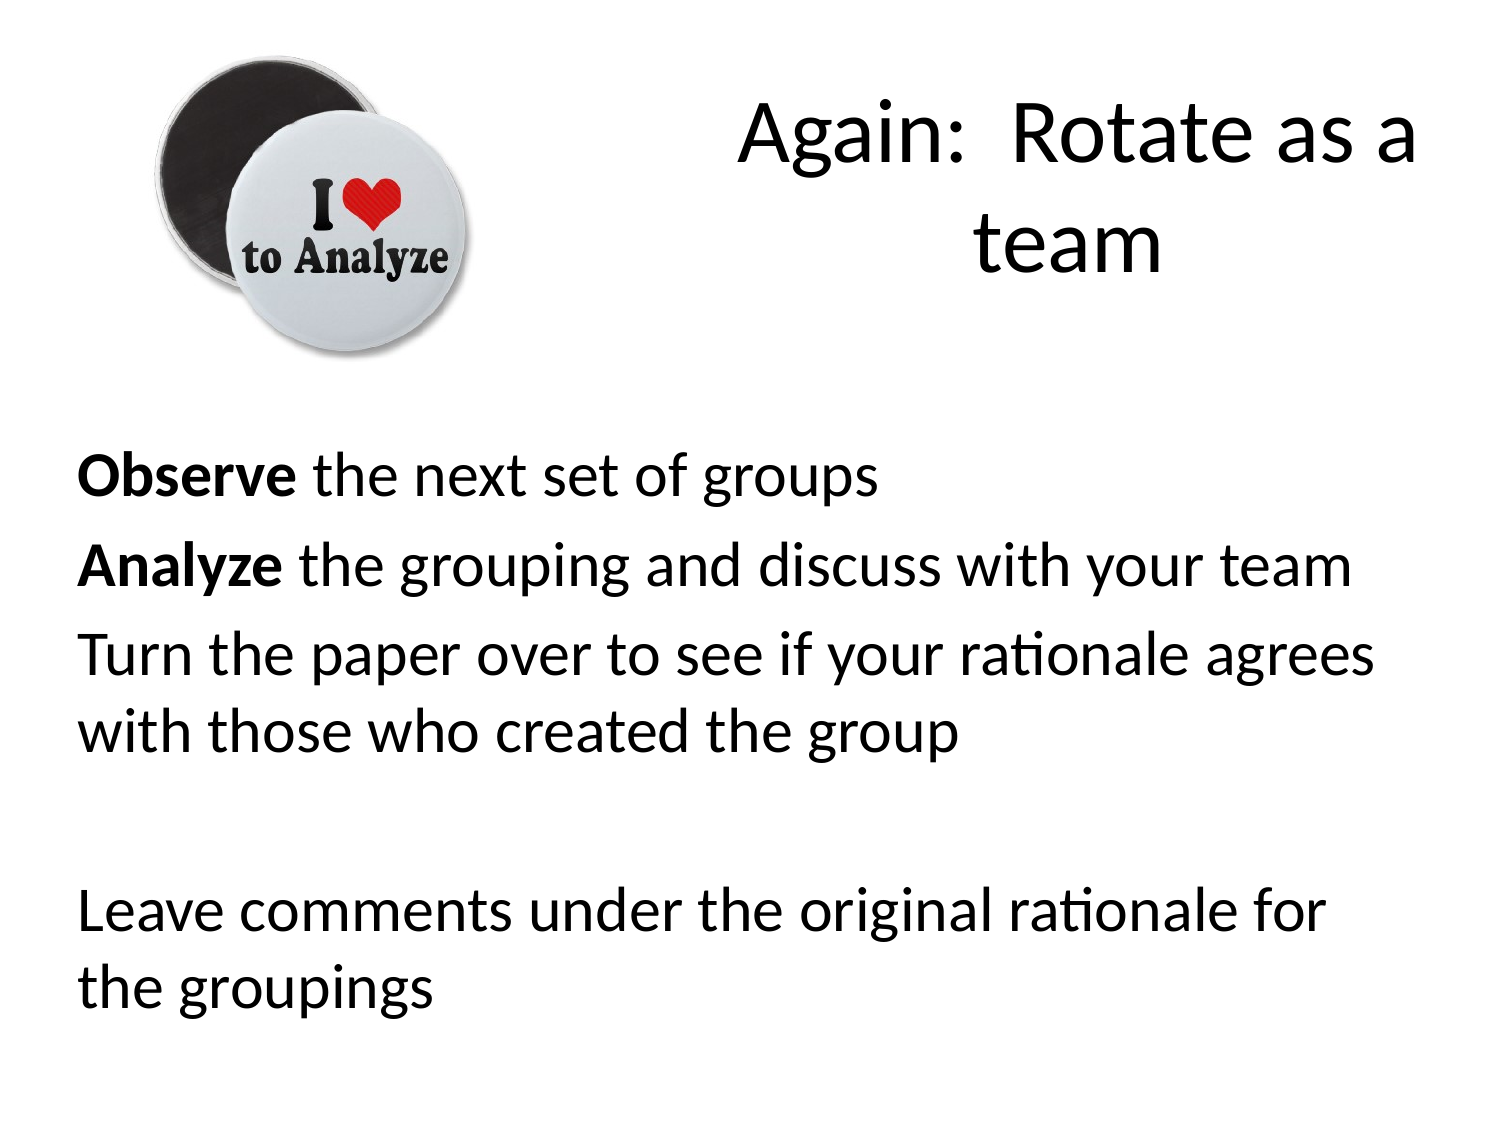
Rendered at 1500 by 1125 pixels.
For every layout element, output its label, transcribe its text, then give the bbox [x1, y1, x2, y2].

title Again: Rotate as a team [687, 62, 1450, 300]
list Observe the next set of groups Analyze the grouping and discuss with your team Turn the paper over to see if your rationale agrees with those who created the group Leave comments under the original rationale for the groupings [62, 425, 1413, 1093]
picture [124, 18, 507, 401]
